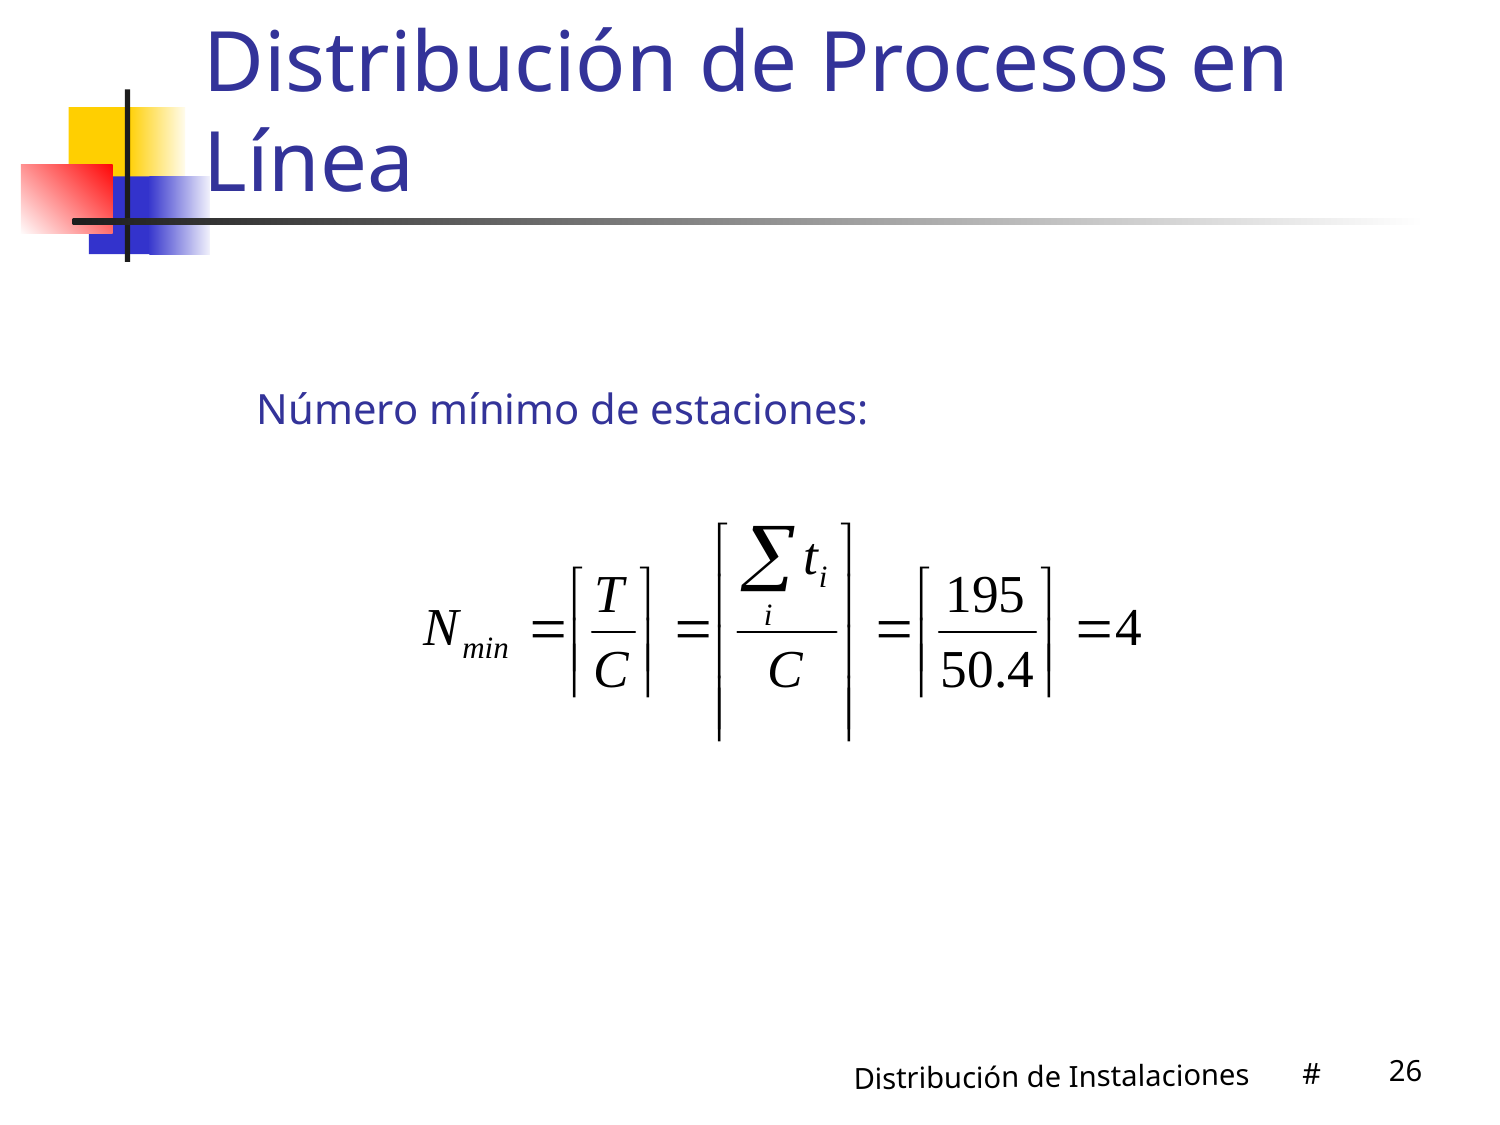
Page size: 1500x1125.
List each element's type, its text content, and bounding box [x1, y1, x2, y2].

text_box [412, 512, 1151, 753]
slide_number 26 [1124, 1024, 1438, 1101]
footer Distribución de Instalaciones # [761, 1028, 1414, 1110]
text_box Número mínimo de estaciones: [242, 375, 884, 440]
title Distribución de Procesos en Línea [188, 27, 1468, 216]
